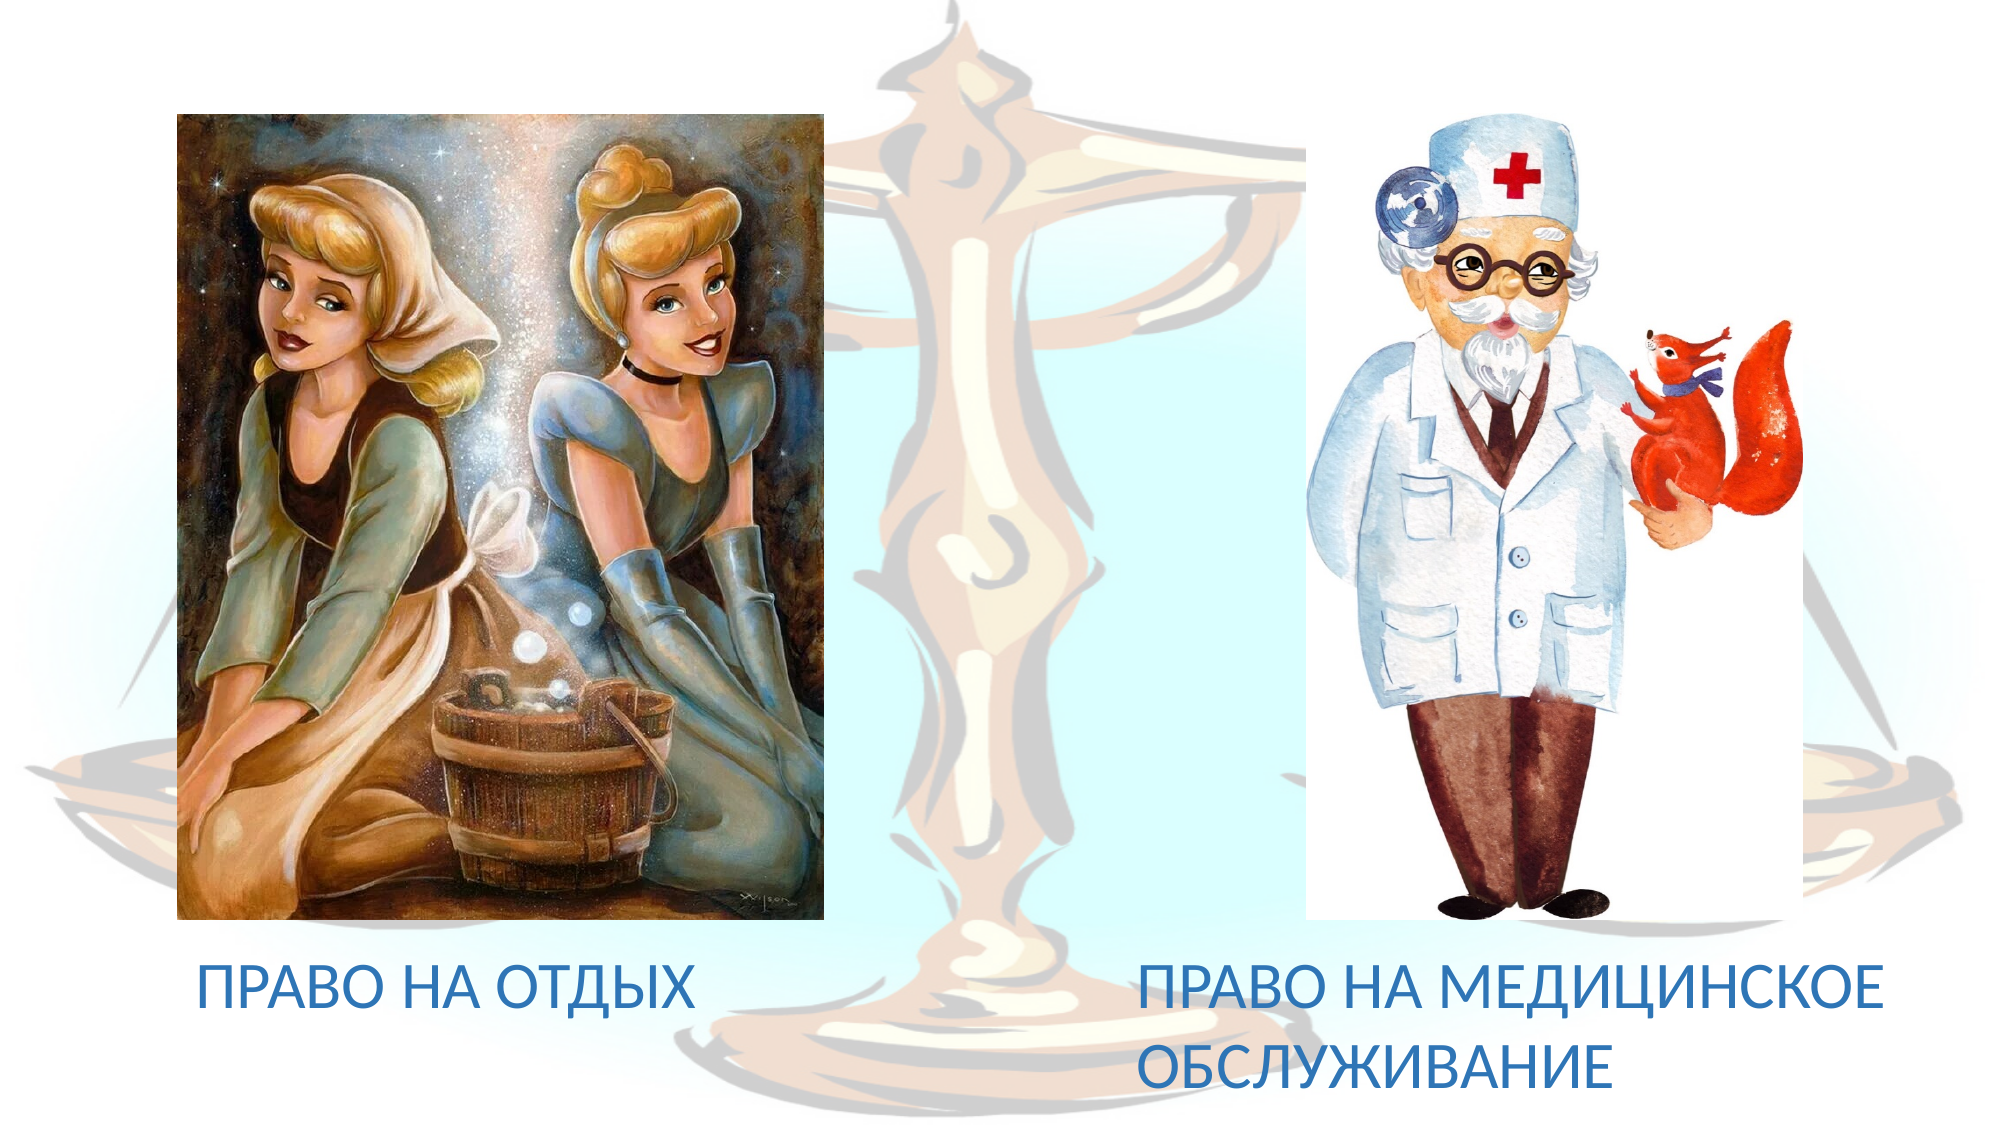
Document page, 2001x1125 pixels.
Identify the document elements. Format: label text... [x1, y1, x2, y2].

text_box ПРАВО НА МЕДИЦИНСКОЕ ОБСЛУЖИВАНИЕ [1121, 934, 1951, 1109]
picture [1305, 113, 1803, 920]
text_box ПРАВО НА ОТДЫХ [180, 934, 712, 1029]
picture [177, 114, 824, 920]
